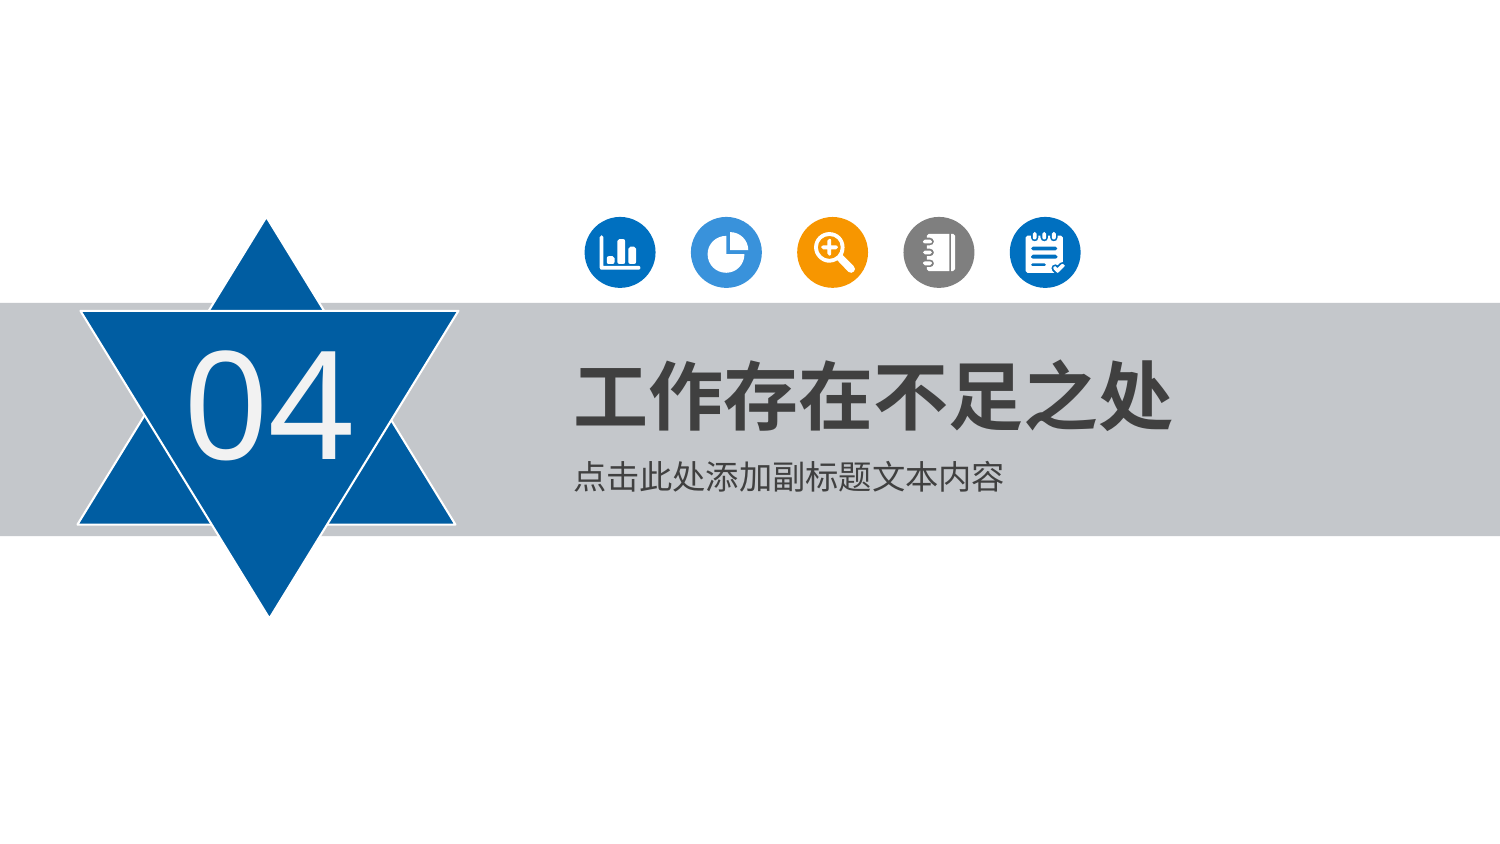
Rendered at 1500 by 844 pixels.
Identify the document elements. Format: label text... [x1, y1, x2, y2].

text_box [75, 451, 210, 527]
text_box [329, 459, 458, 527]
text_box 工作存在不足之处 [561, 343, 1391, 445]
text_box [191, 495, 348, 621]
text_box 点击此处添加副标题文本内容 [561, 450, 1067, 502]
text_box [584, 216, 1081, 289]
text_box [322, 301, 1500, 538]
text_box 04 [120, 303, 418, 495]
text_box [211, 214, 322, 303]
text_box [0, 301, 216, 538]
text_box [418, 308, 461, 381]
text_box [78, 308, 120, 380]
